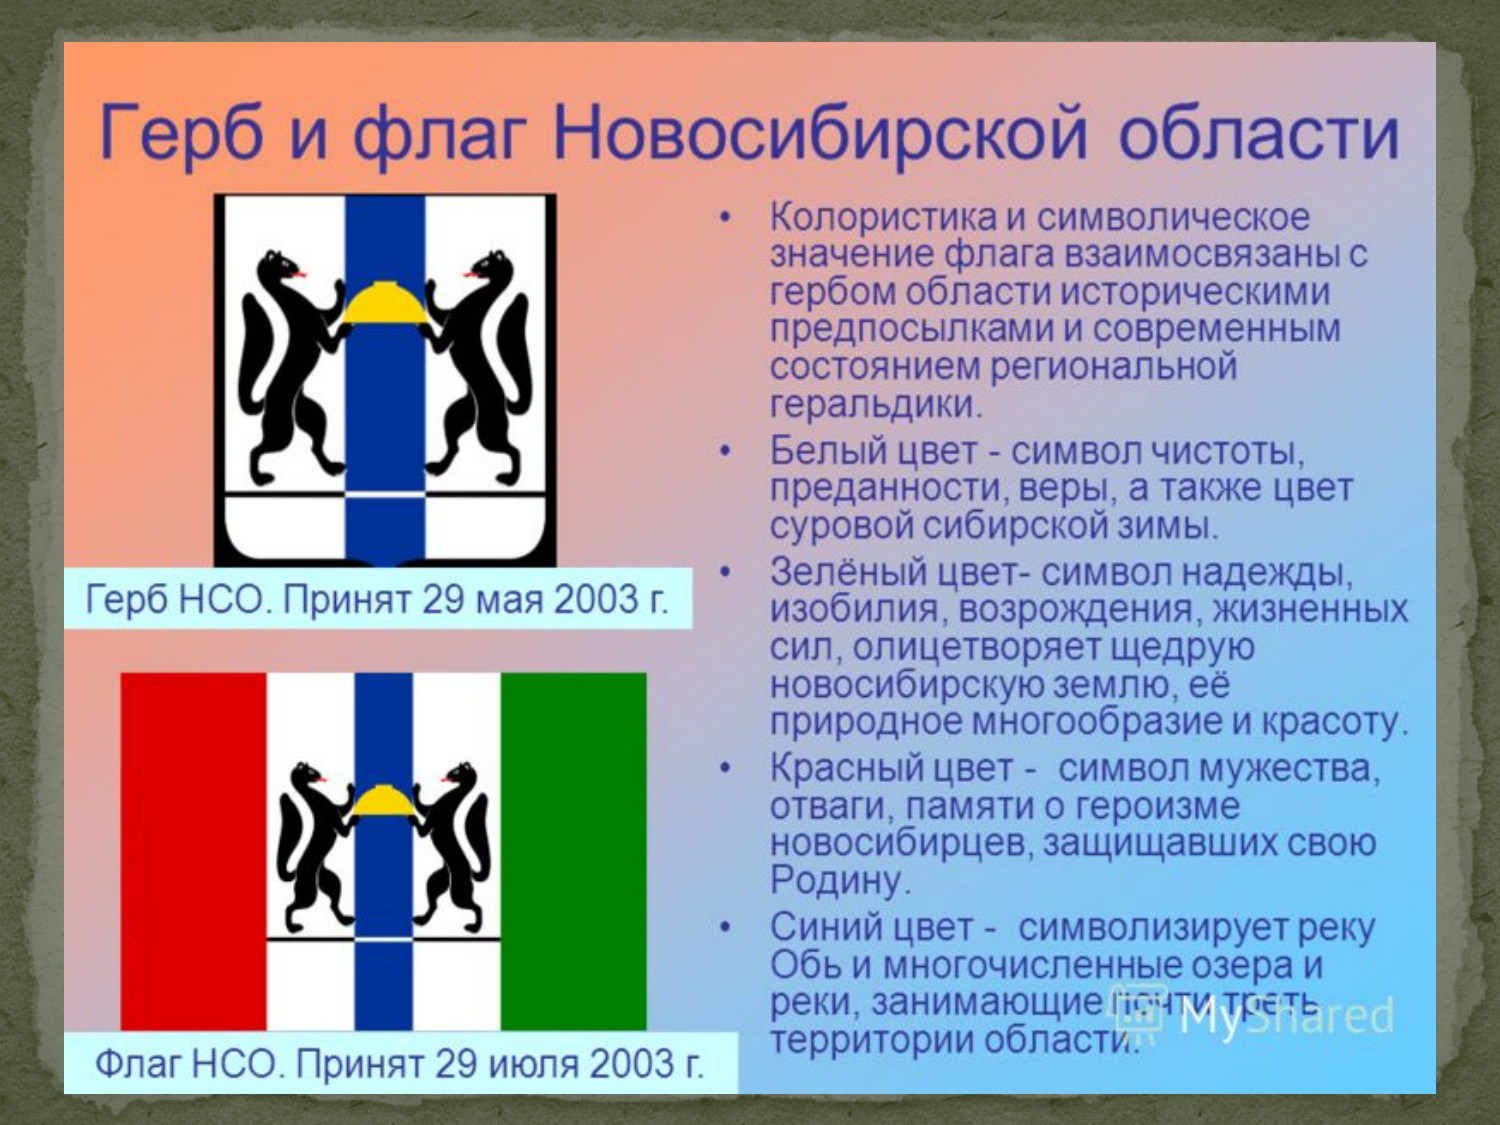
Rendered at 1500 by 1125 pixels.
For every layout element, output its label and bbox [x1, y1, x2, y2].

list [68, 46, 1433, 1092]
